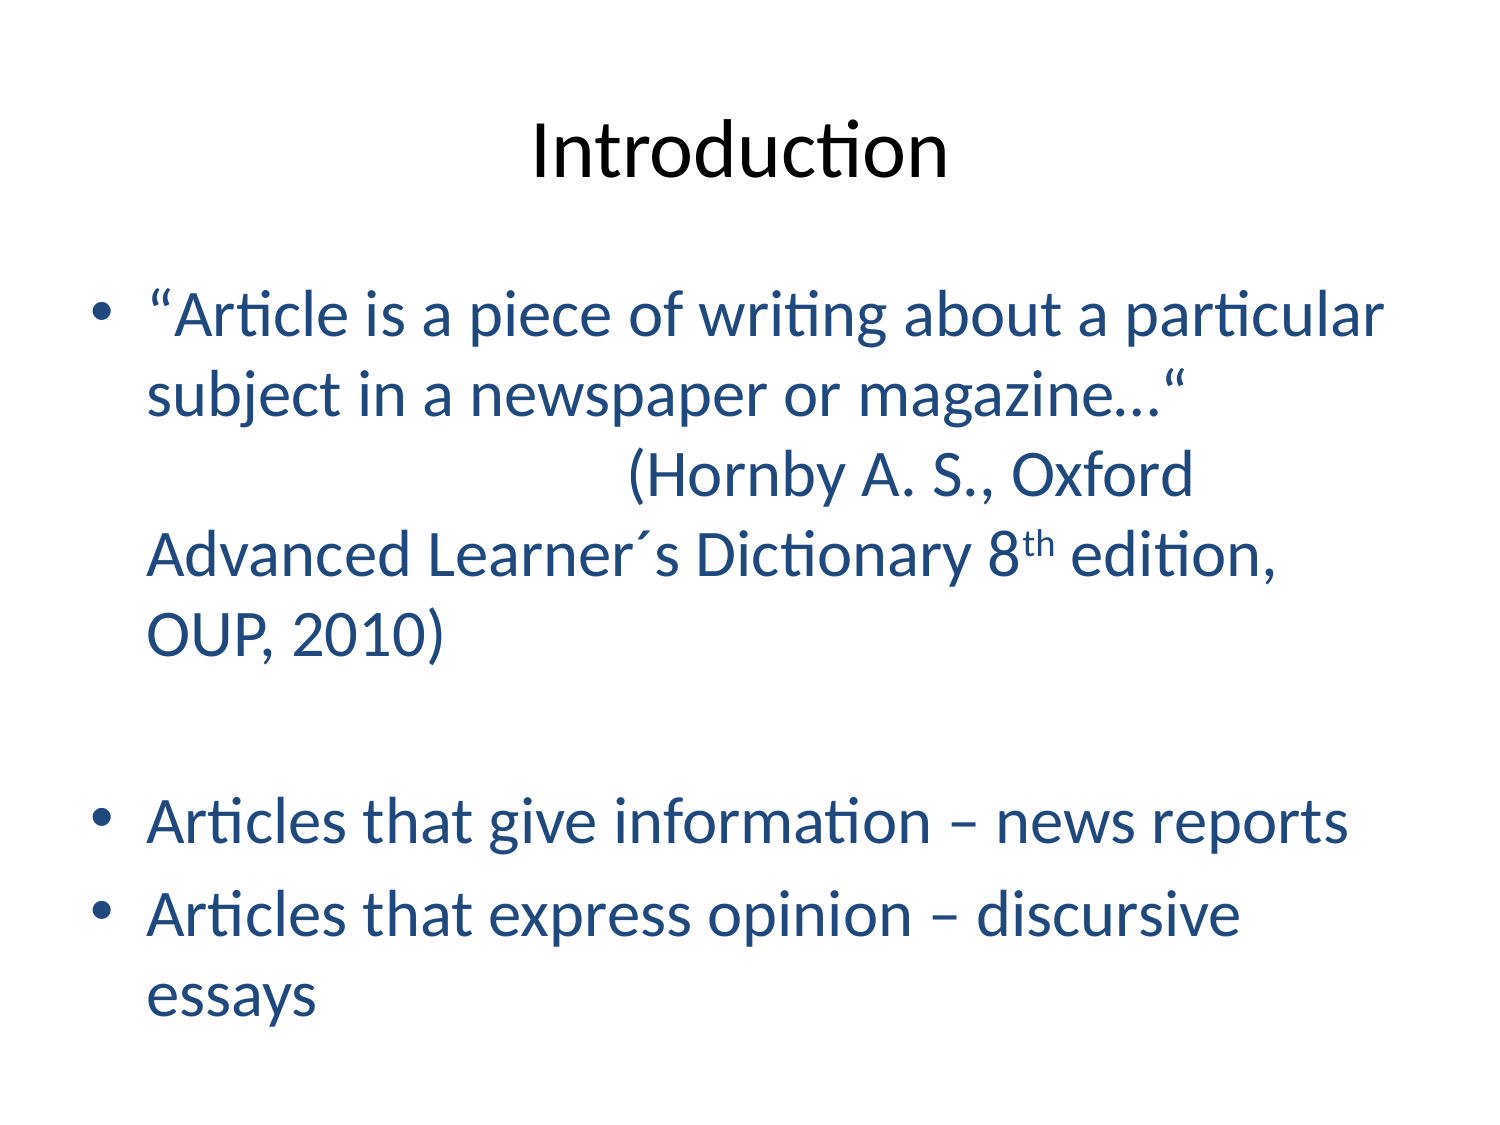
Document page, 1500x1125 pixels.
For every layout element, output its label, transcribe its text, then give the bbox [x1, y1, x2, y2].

title Introduction [75, 45, 1425, 233]
list “Article is a piece of writing about a particular subject in a newspaper or magazine…“ (Hornby A. S., Oxford Advanced Learner´s Dictionary 8th edition, OUP, 2010) Articles that give information – news reports Articles that express opinion – discursive essays [75, 262, 1425, 1005]
